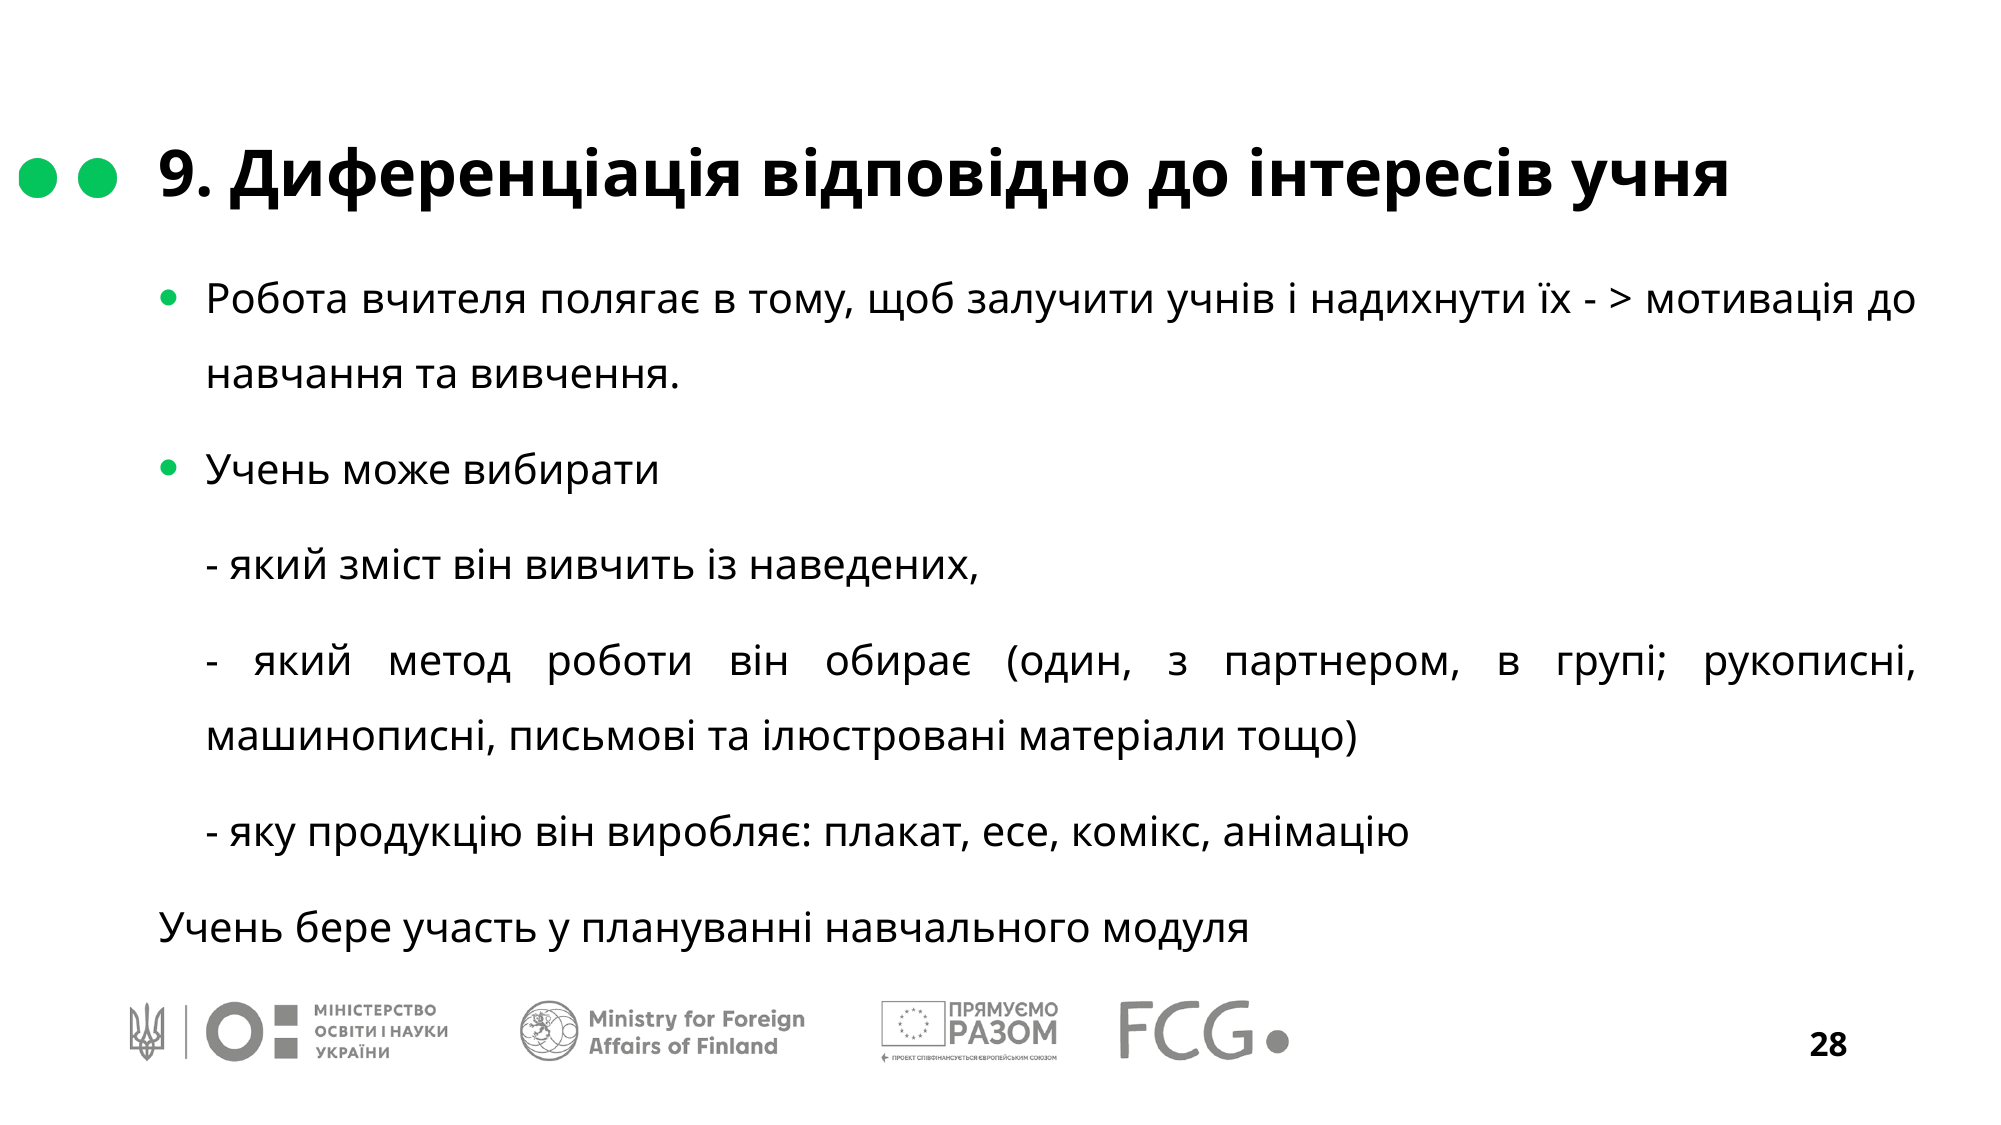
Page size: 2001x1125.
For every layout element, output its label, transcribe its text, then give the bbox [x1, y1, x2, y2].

list Робота вчителя полягає в тому, щоб залучити учнів і надихнути їх - > мотивація до навчання та вивчення. Учень може вибирати - який зміст він вивчить із наведених, - який метод роботи він обирає (один, з партнером, в групі; рукописні, машинописні, письмові та ілюстровані матеріали тощо) - яку продукцію він виробляє: плакат, есе, комікс, анімацію Учень бере участь у плануванні навчального модуля [143, 239, 1933, 960]
slide_number 28 [1736, 1015, 1863, 1076]
title 9. Диференціація відповідно до інтересів учня [143, 71, 1933, 239]
picture [42, 940, 1374, 1125]
picture [18, 158, 117, 198]
